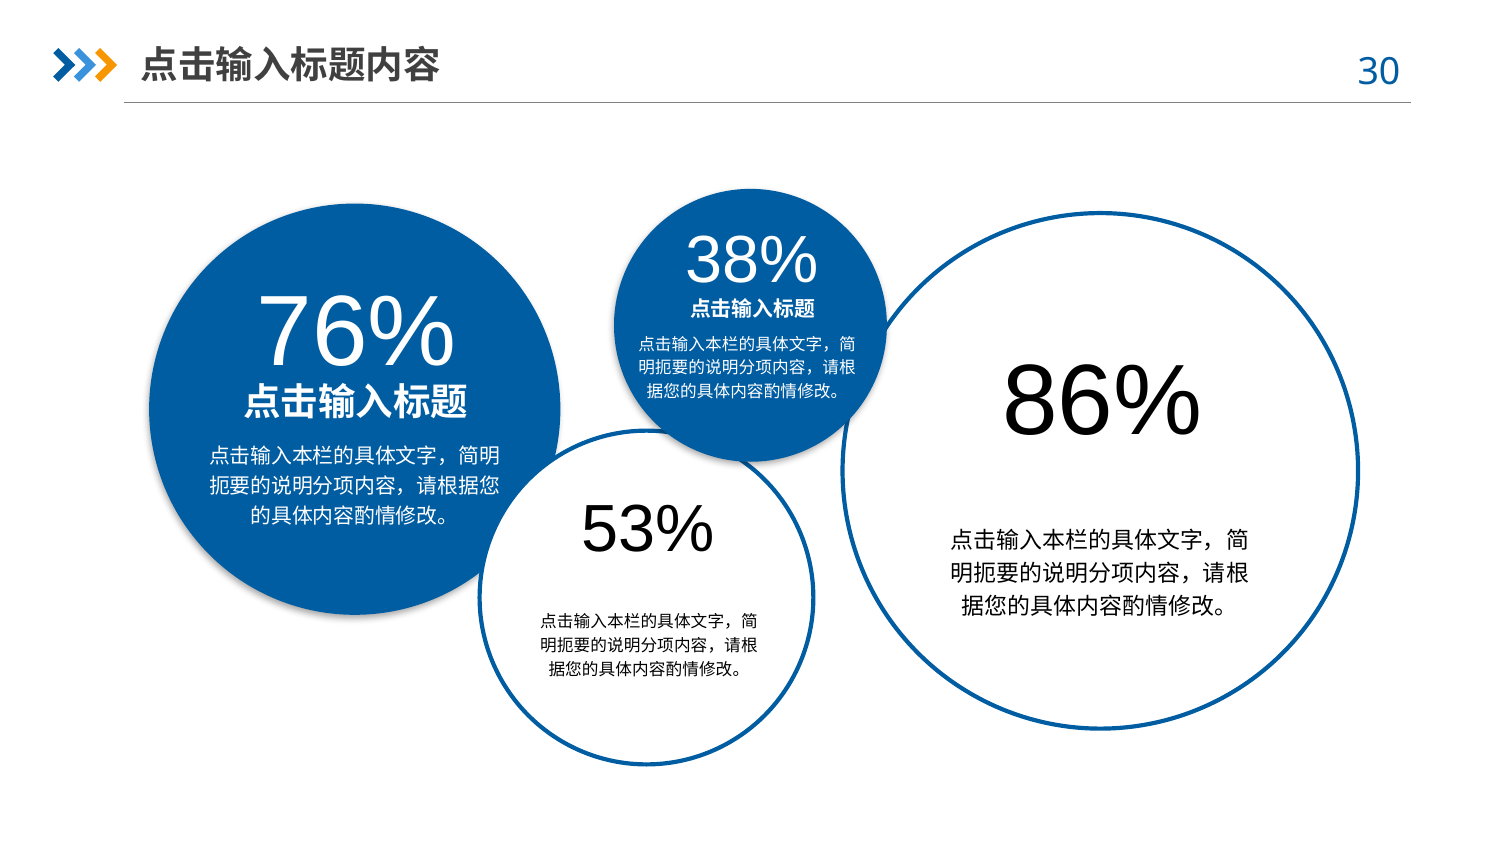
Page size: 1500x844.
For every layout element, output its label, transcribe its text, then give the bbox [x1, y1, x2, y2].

text_box 点击输入标题内容 [140, 32, 491, 95]
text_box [479, 430, 814, 765]
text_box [148, 203, 561, 616]
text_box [613, 188, 888, 463]
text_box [842, 212, 1359, 729]
